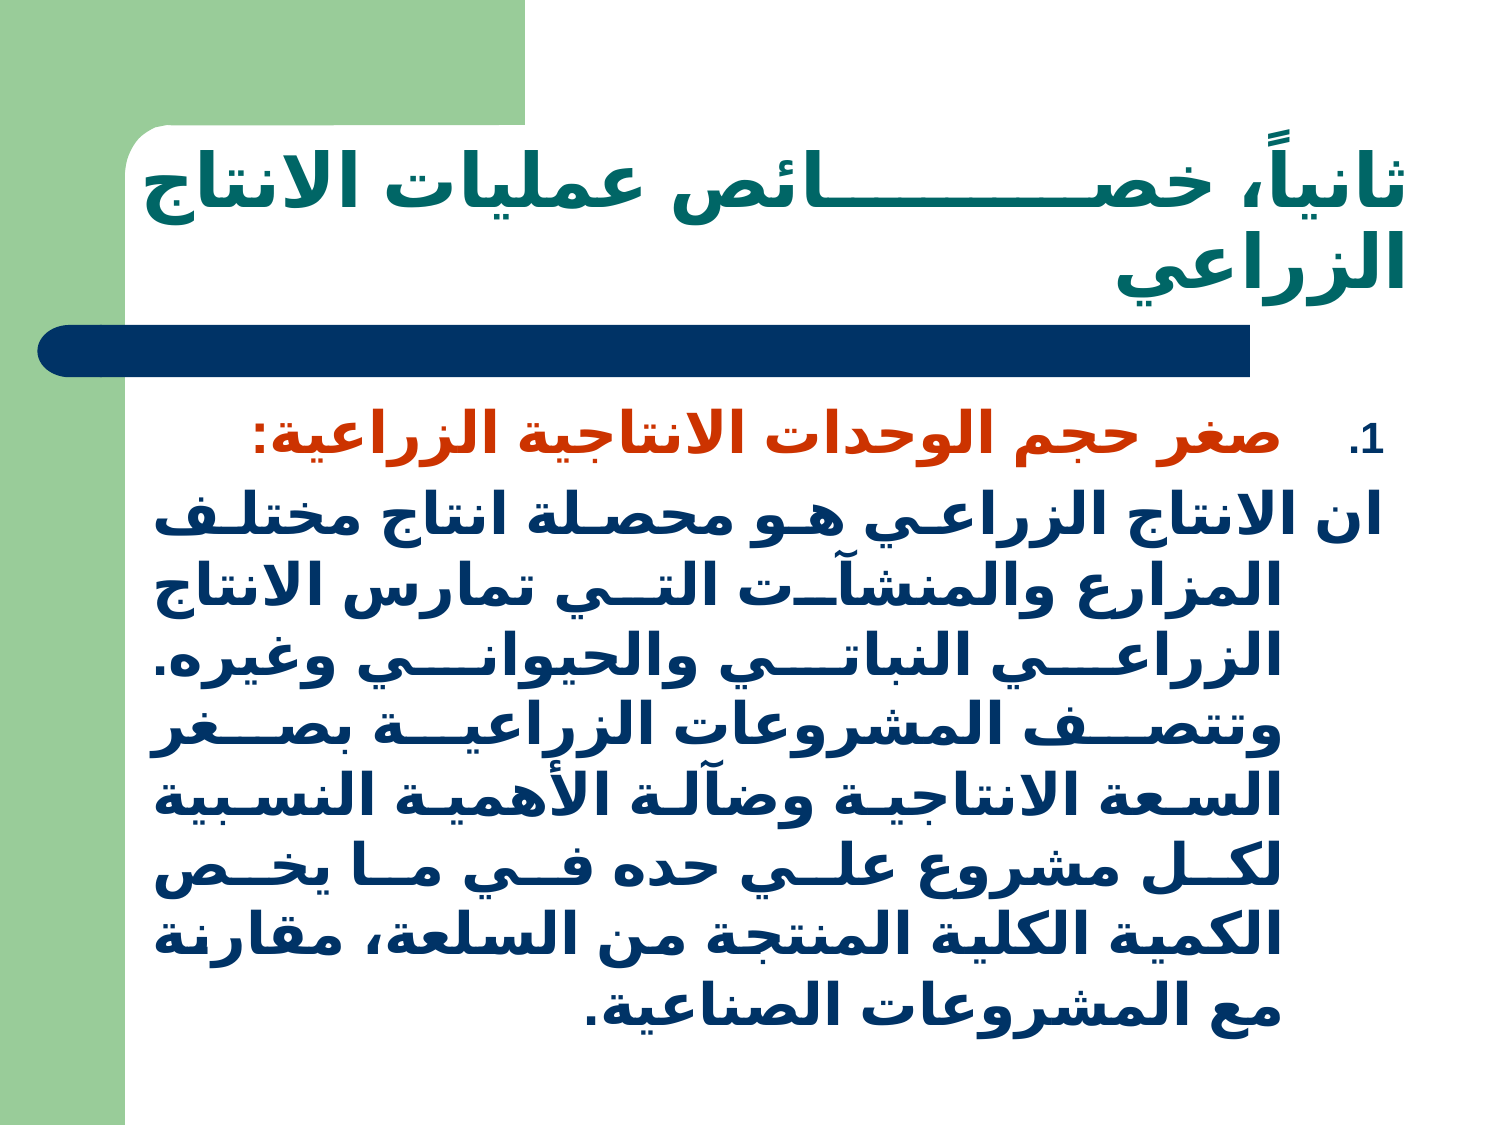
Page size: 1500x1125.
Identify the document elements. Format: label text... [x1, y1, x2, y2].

title ثانياً، خصائص عمليات الانتاج الزراعي [125, 125, 1425, 313]
list صغر حجم الوحدات الانتاجية الزراعية: ان الانتاج الزراعي هو محصلة انتاج مختلف المزارع والمنشآت التي تمارس الانتاج الزراعي النباتي والحيواني وغيره. وتتصف المشروعات الزراعية بصغر السعة الانتاجية وضآلة الأهمية النسبية لكل مشروع علي حده في ما يخص الكمية الكلية المنتجة من السلعة، مقارنة مع المشروعات الصناعية. [137, 387, 1400, 999]
